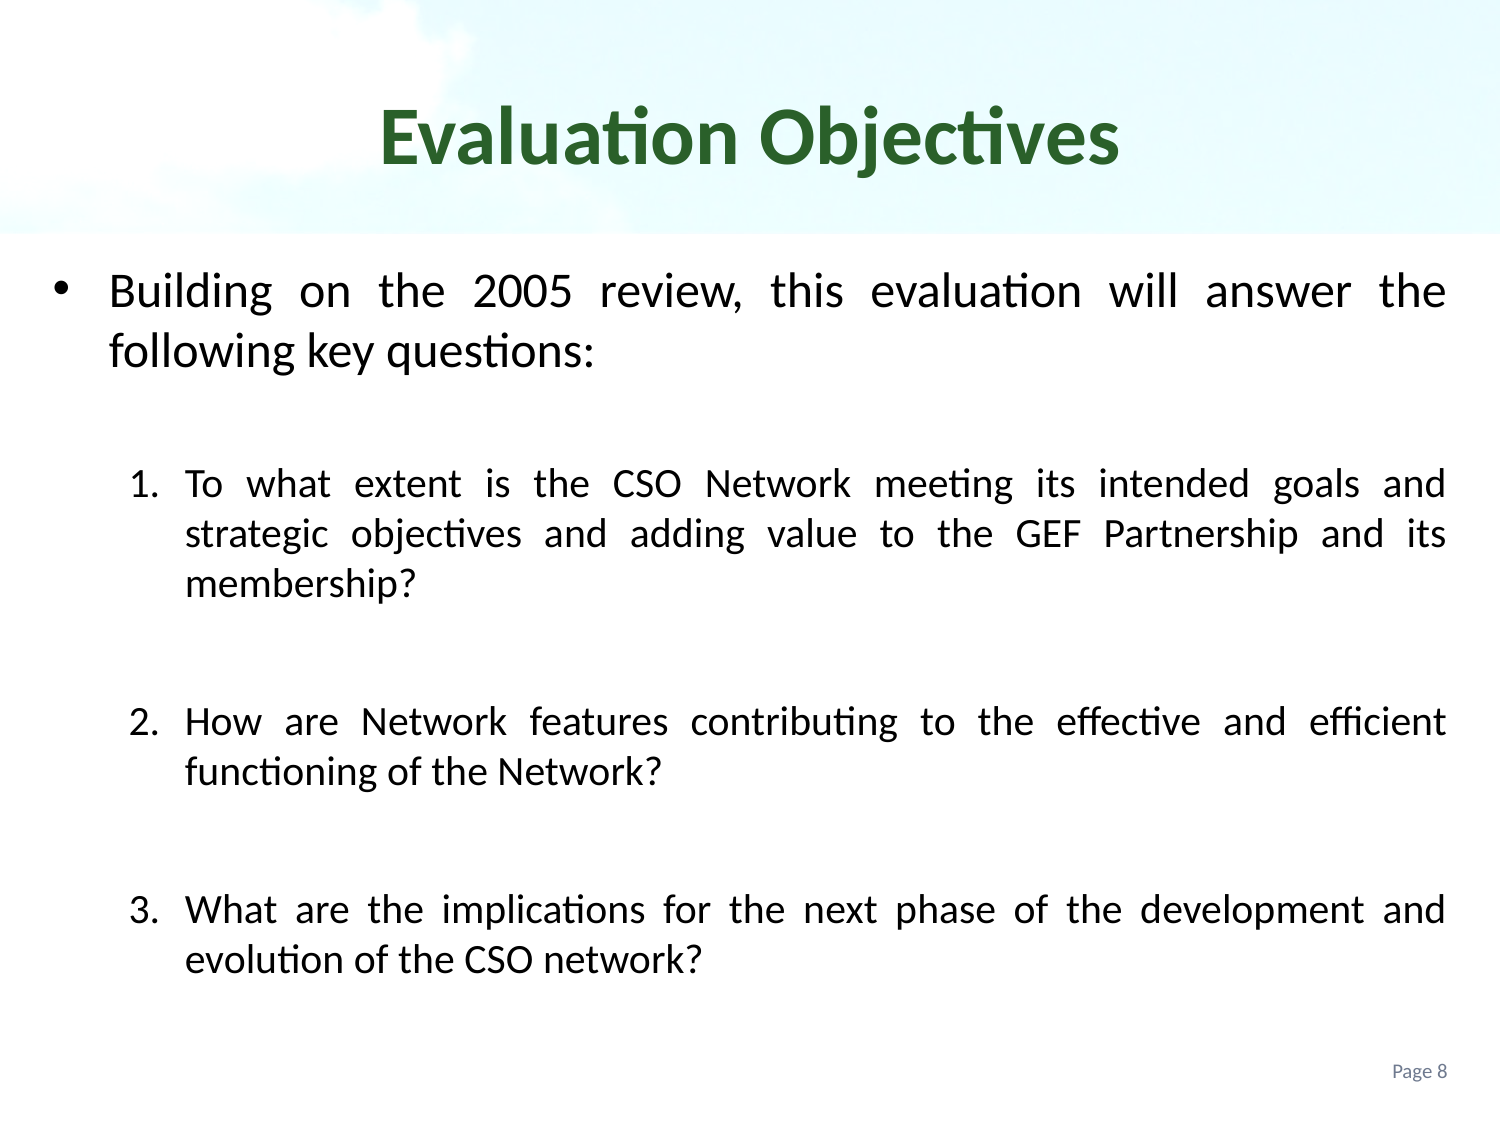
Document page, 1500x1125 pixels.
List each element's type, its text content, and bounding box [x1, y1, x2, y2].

title Evaluation Objectives [37, 37, 1463, 225]
list Building on the 2005 review, this evaluation will answer the following key questions: To what extent is the CSO Network meeting its intended goals and strategic objectives and adding value to the GEF Partnership and its membership? How are Network features contributing to the effective and efficient functioning of the Network? What are the implications for the next phase of the development and evolution of the CSO network? [37, 249, 1463, 1025]
